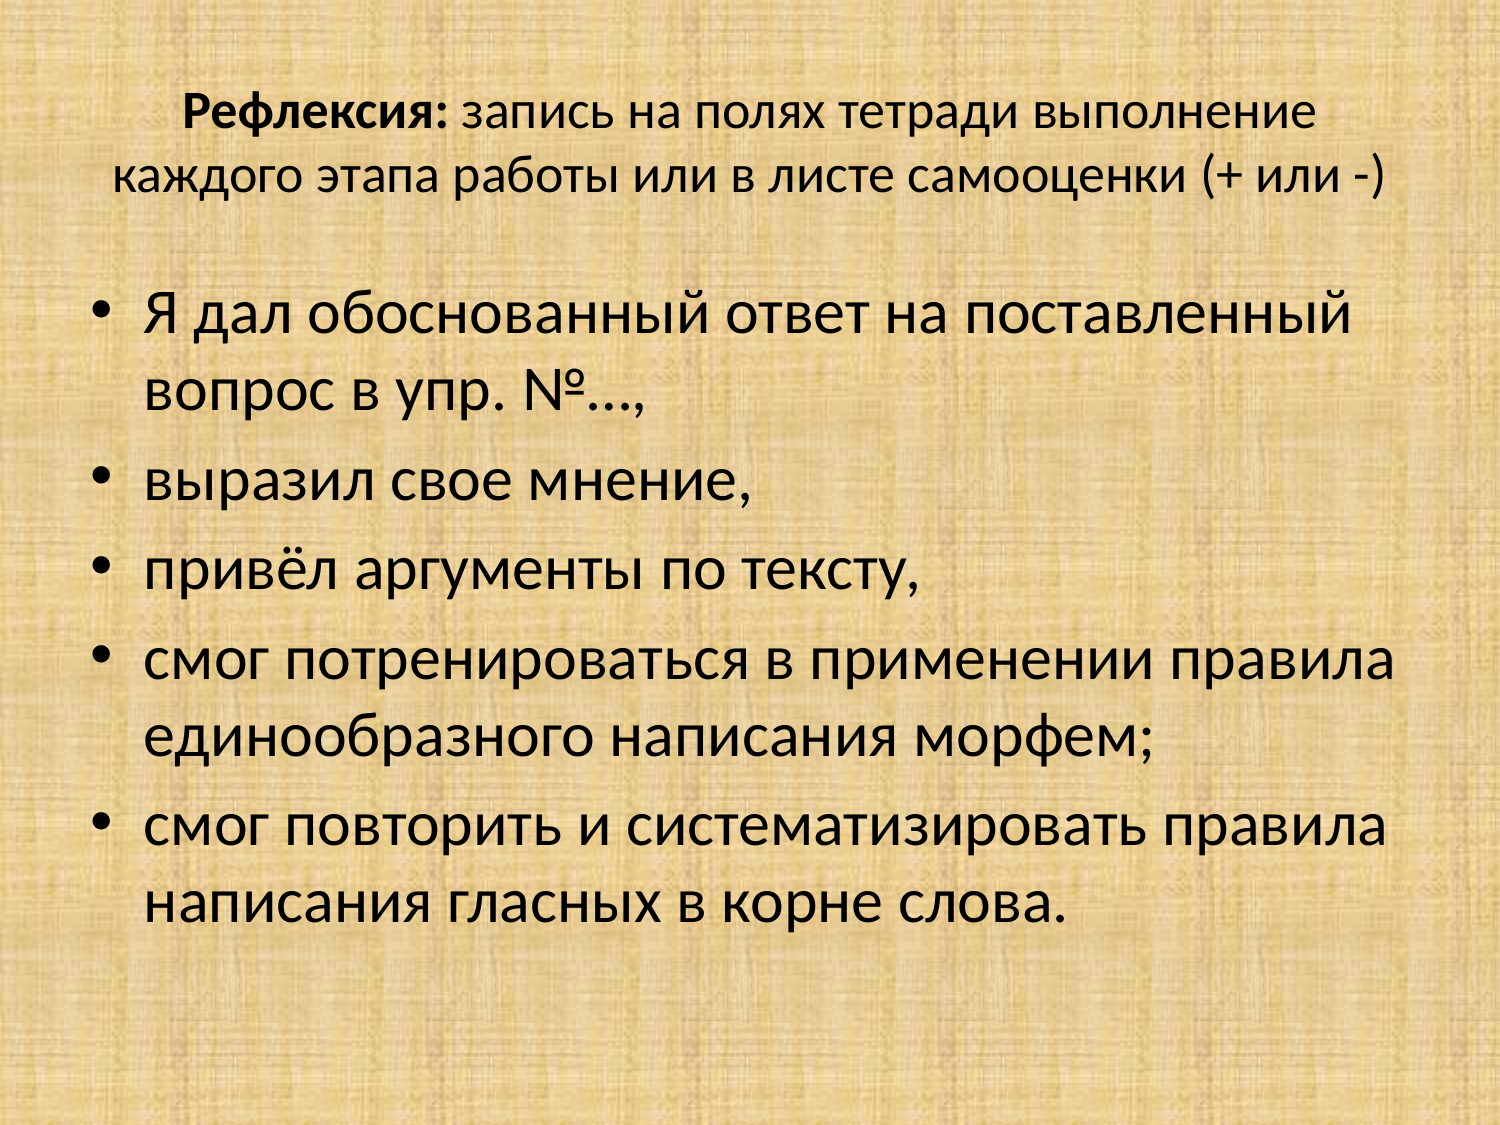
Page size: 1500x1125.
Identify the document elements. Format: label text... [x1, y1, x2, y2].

picture [0, 0, 1500, 1125]
title Рефлексия: запись на полях тетради выполнение каждого этапа работы или в листе самооценки (+ или -) [75, 45, 1425, 233]
list Я дал обоснованный ответ на поставленный вопрос в упр. №…, выразил свое мнение, привёл аргументы по тексту, смог потренироваться в применении правила единообразного написания морфем; смог повторить и систематизировать правила написания гласных в корне слова. [75, 262, 1425, 1005]
